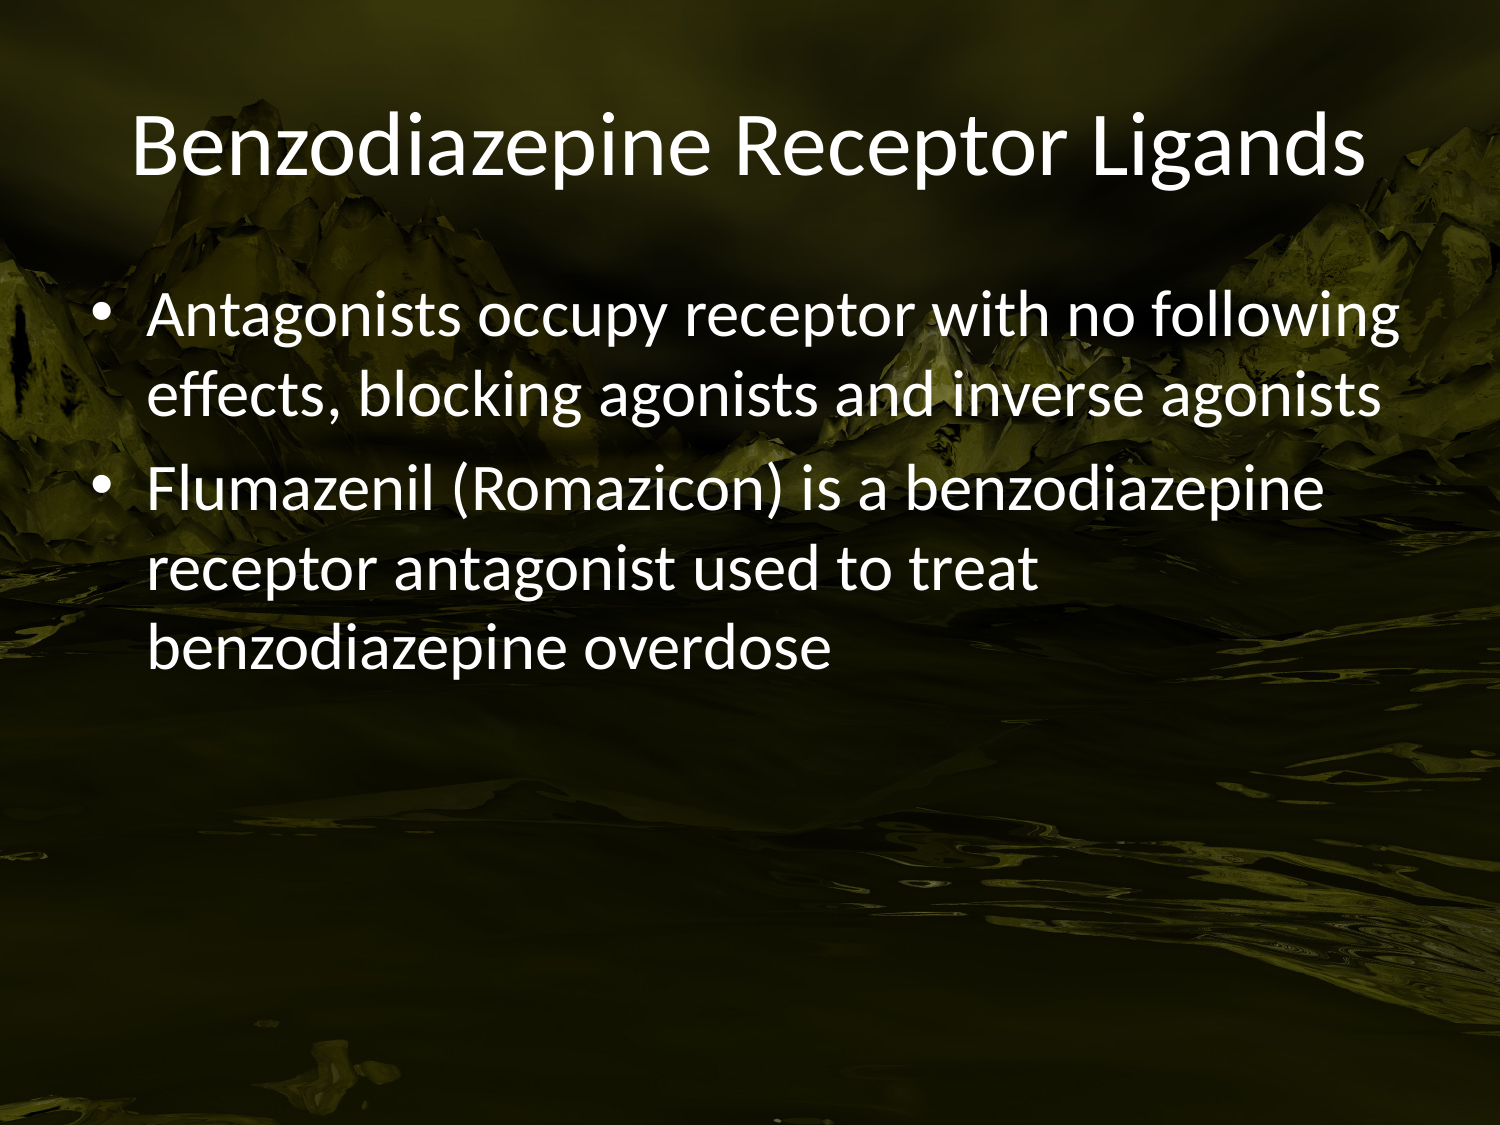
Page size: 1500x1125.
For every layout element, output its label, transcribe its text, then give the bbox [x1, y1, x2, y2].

title Benzodiazepine Receptor Ligands [75, 45, 1425, 233]
picture [0, 0, 1500, 1125]
list Antagonists occupy receptor with no following effects, blocking agonists and inverse agonists Flumazenil (Romazicon) is a benzodiazepine receptor antagonist used to treat benzodiazepine overdose [75, 262, 1425, 1005]
